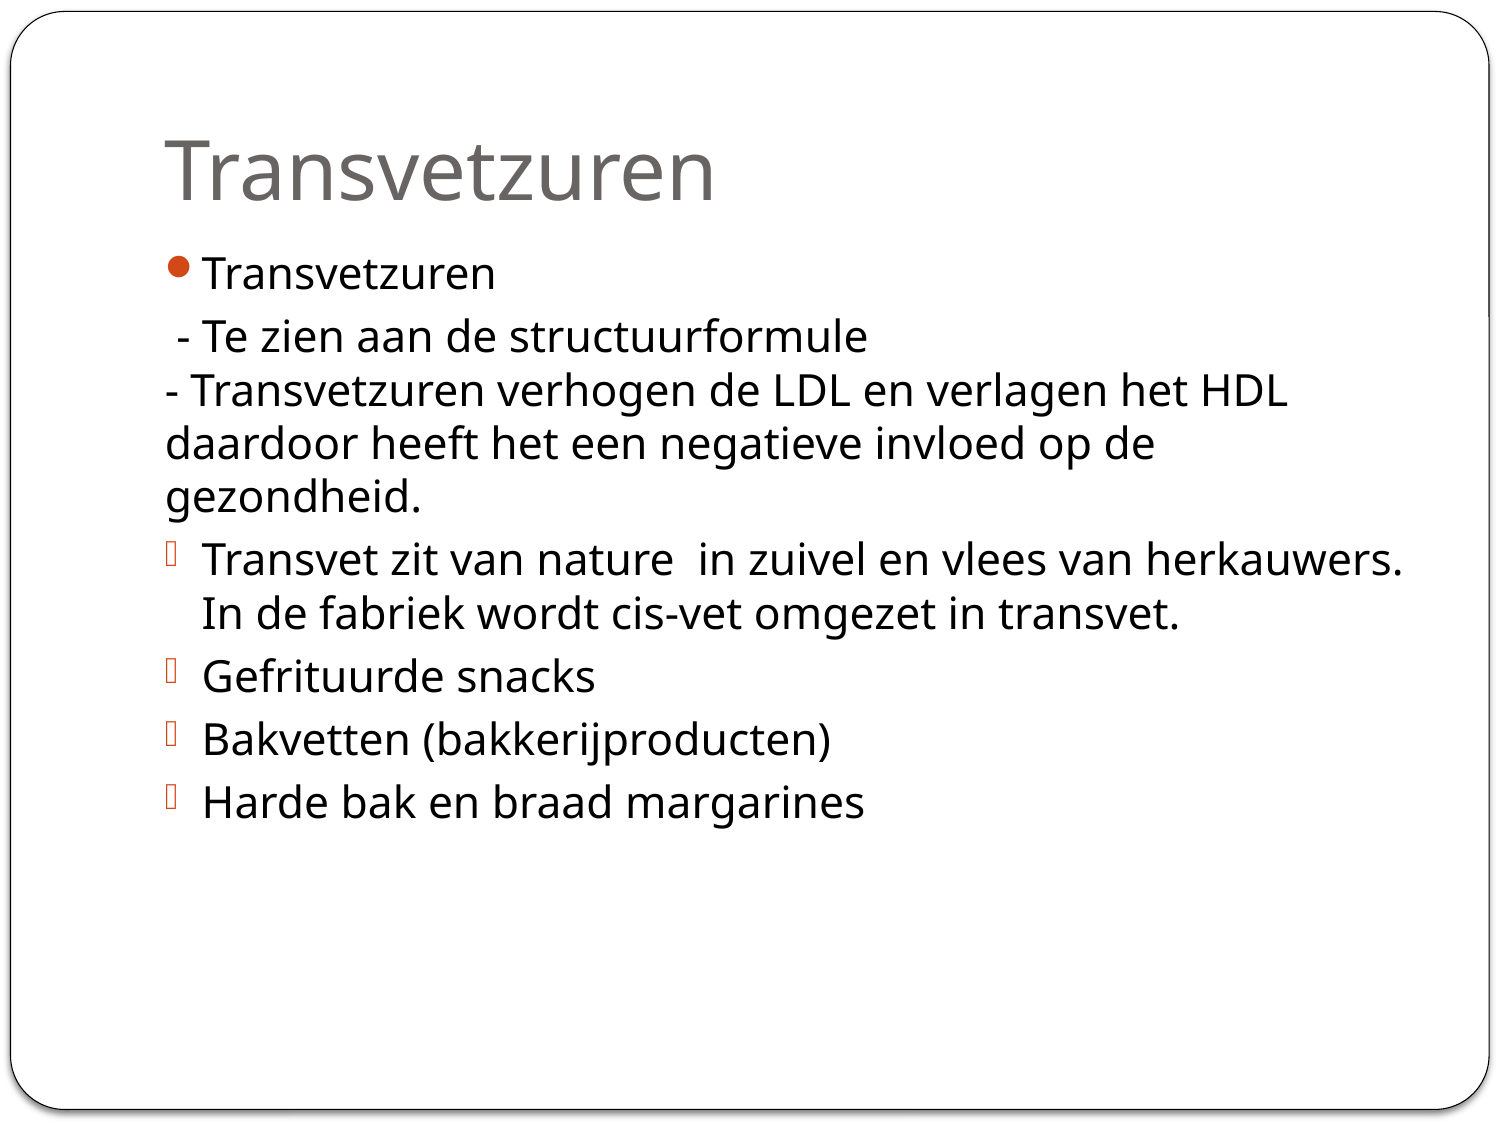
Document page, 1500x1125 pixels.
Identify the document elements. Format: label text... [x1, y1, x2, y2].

list Transvetzuren - Te zien aan de structuurformule - Transvetzuren verhogen de LDL en verlagen het HDL daardoor heeft het een negatieve invloed op de gezondheid. Transvet zit van nature in zuivel en vlees van herkauwers. In de fabriek wordt cis-vet omgezet in transvet. Gefrituurde snacks Bakvetten (bakkerijproducten) Harde bak en braad margarines [150, 237, 1425, 988]
title Transvetzuren [150, 45, 1425, 233]
